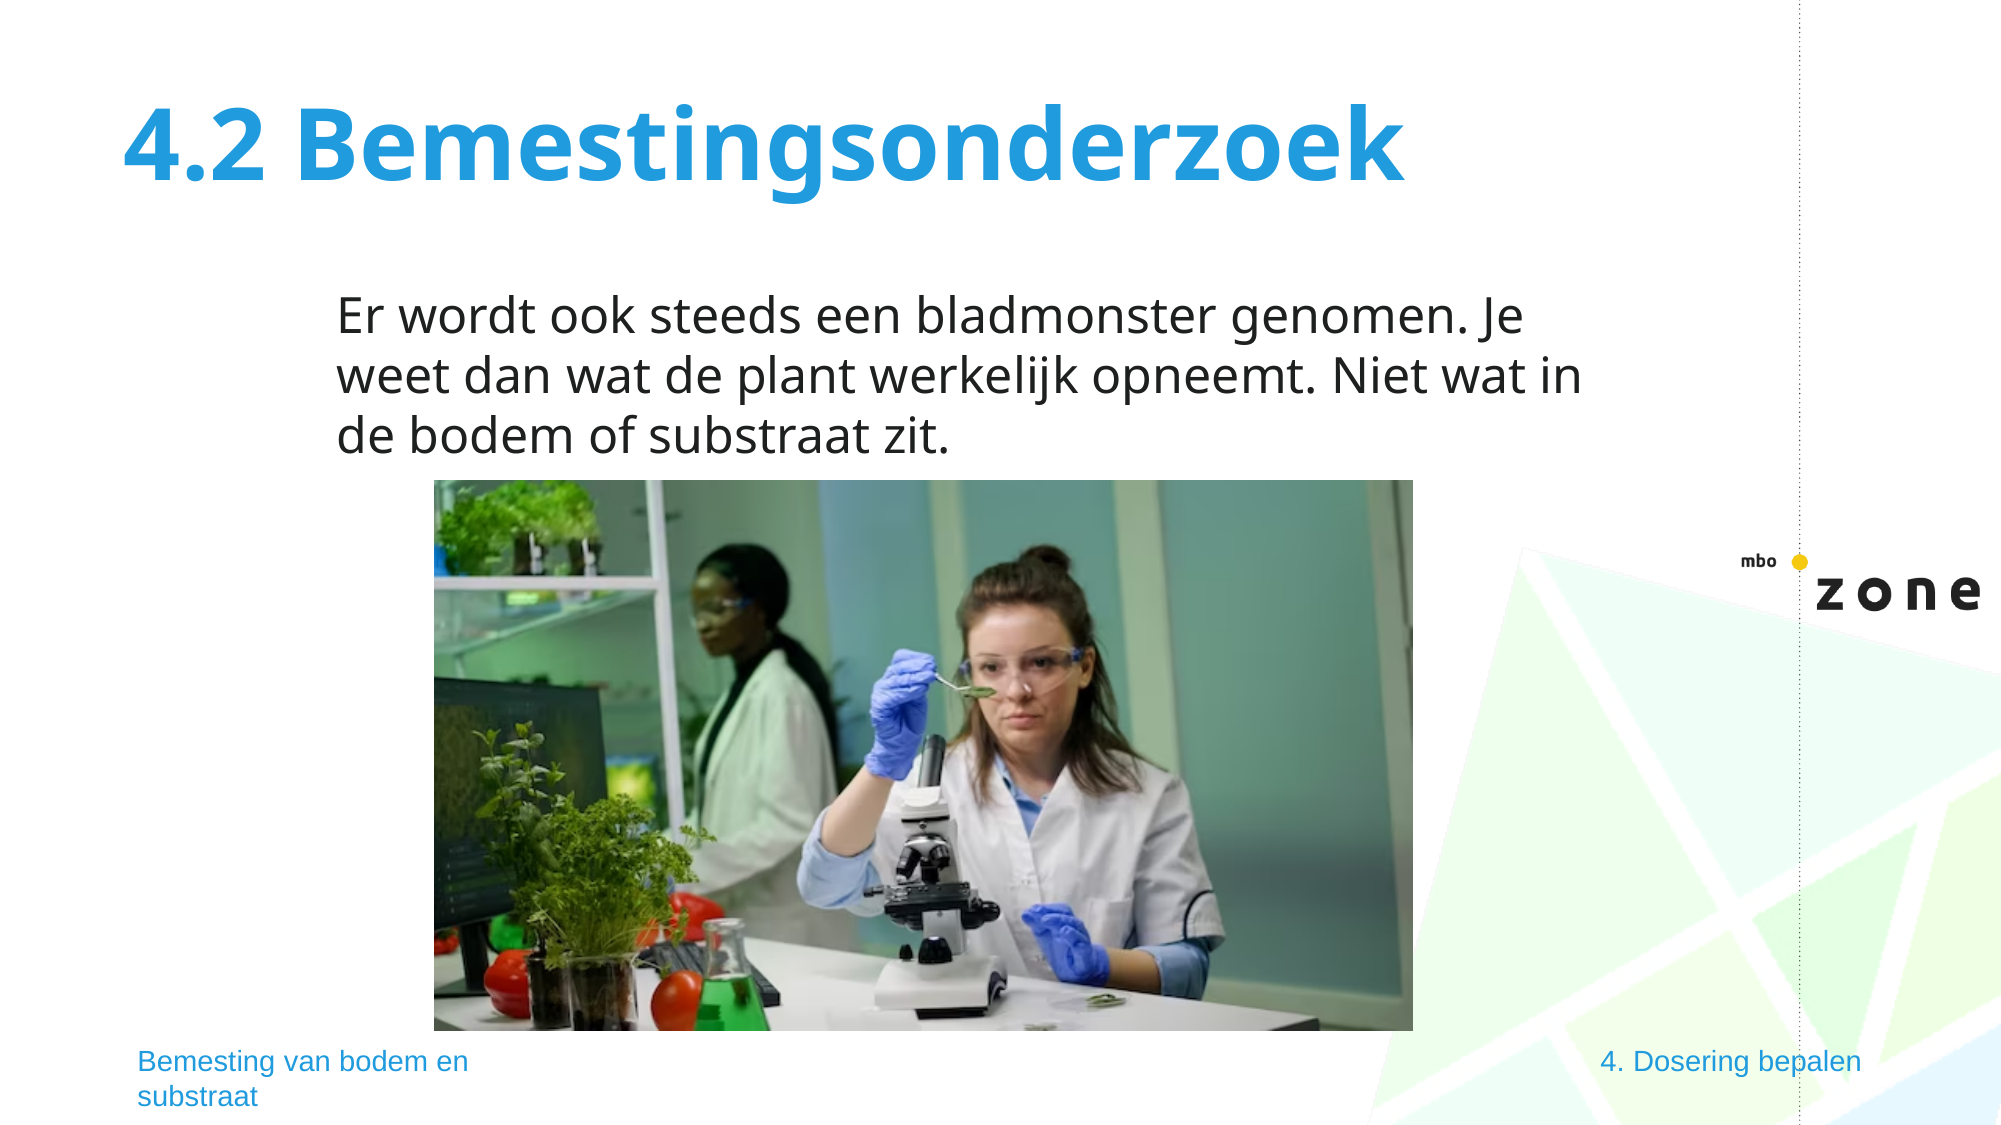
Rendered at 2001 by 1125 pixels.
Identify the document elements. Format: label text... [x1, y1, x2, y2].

picture [1596, 0, 2001, 1125]
list Er wordt ook steeds een bladmonster genomen. Je weet dan wat de plant werkelijk opneemt. Niet wat in de bodem of substraat zit. [336, 283, 1607, 998]
list Bemesting van bodem en substraat [137, 1042, 588, 1103]
picture [434, 480, 1413, 1031]
list 4. Dosering bepalen [1412, 1042, 1863, 1103]
title 4.2 Bemestingsonderzoek [124, 94, 1607, 272]
